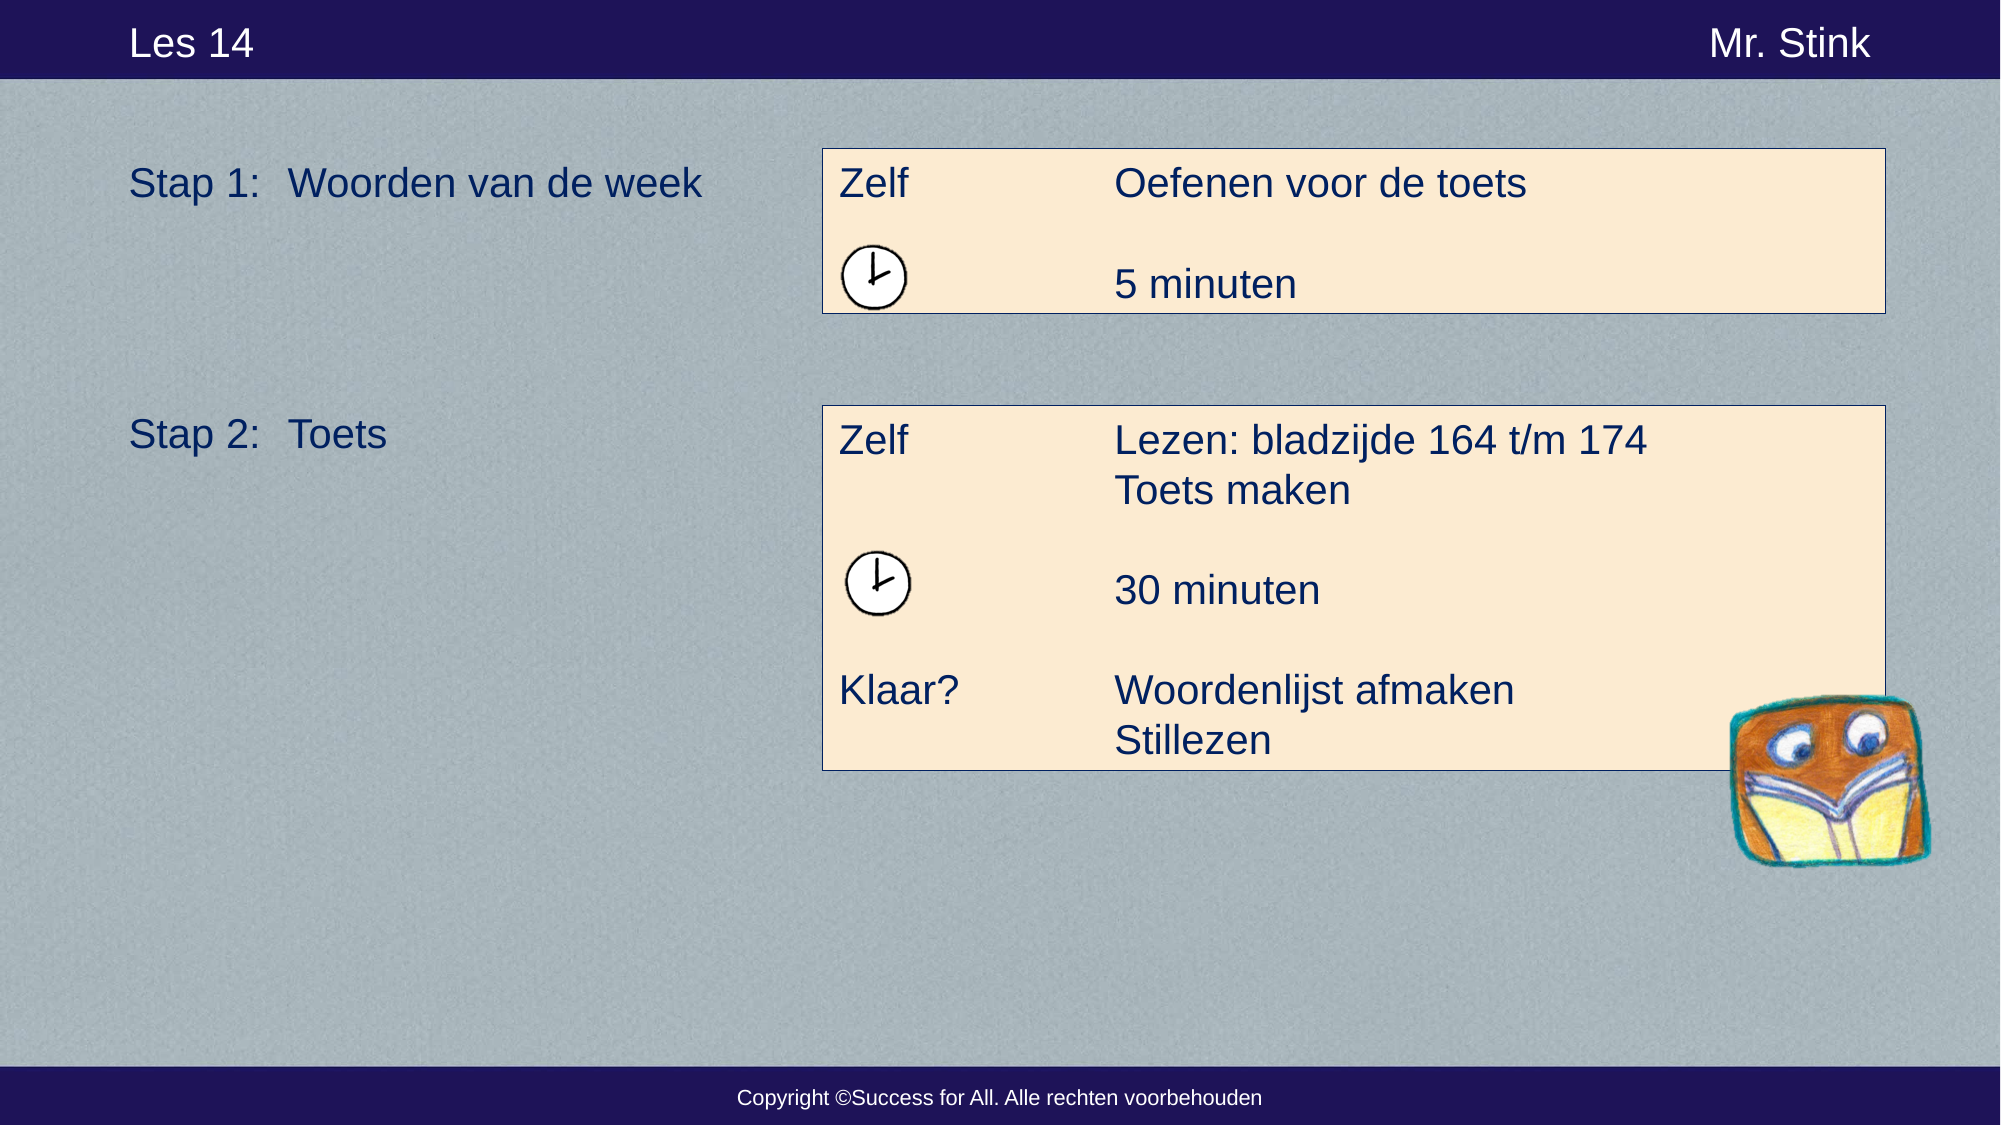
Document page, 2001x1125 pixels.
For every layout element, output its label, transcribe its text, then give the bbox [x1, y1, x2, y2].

text_box Copyright ©Success for All. Alle rechten voorbehouden [0, 1076, 2000, 1125]
picture [0, 0, 2001, 1125]
text_box Zelf Oefenen voor de toets 5 minuten [822, 148, 1886, 314]
text_box Zelf Lezen: bladzijde 164 t/m 174 Toets maken 30 minuten Klaar? Woordenlijst afmaken Stillezen [822, 405, 1886, 771]
text_box Stap 1: Woorden van de week Stap 2: Toets [114, 148, 907, 764]
text_box Les 14 [114, 8, 354, 73]
text_box Mr. Stink [999, 8, 1886, 73]
